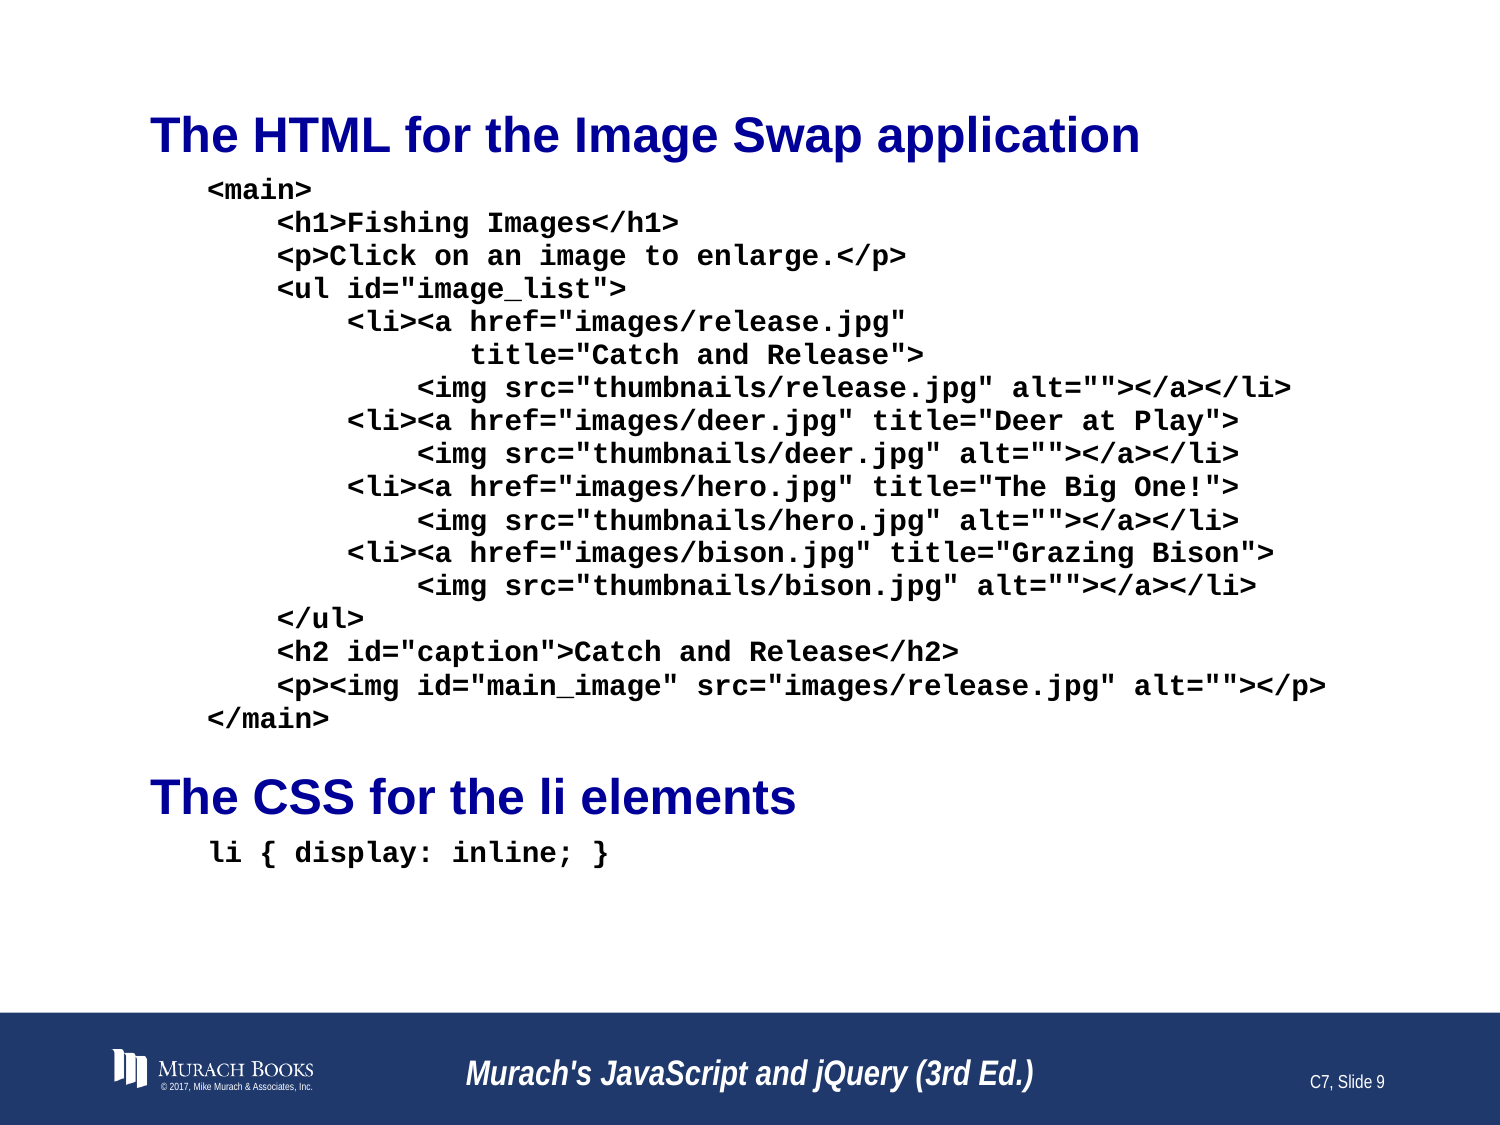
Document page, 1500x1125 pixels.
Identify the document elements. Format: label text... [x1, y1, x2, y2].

slide_number Murach's JavaScript and jQuery (3rd Ed.) [463, 1025, 1050, 1100]
slide_number C7, Slide 9 [1087, 1025, 1400, 1100]
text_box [149, 174, 1350, 877]
title The HTML for the Image Swap application [150, 102, 1350, 164]
footer © 2017, Mike Murach & Associates, Inc. [12, 1025, 463, 1100]
